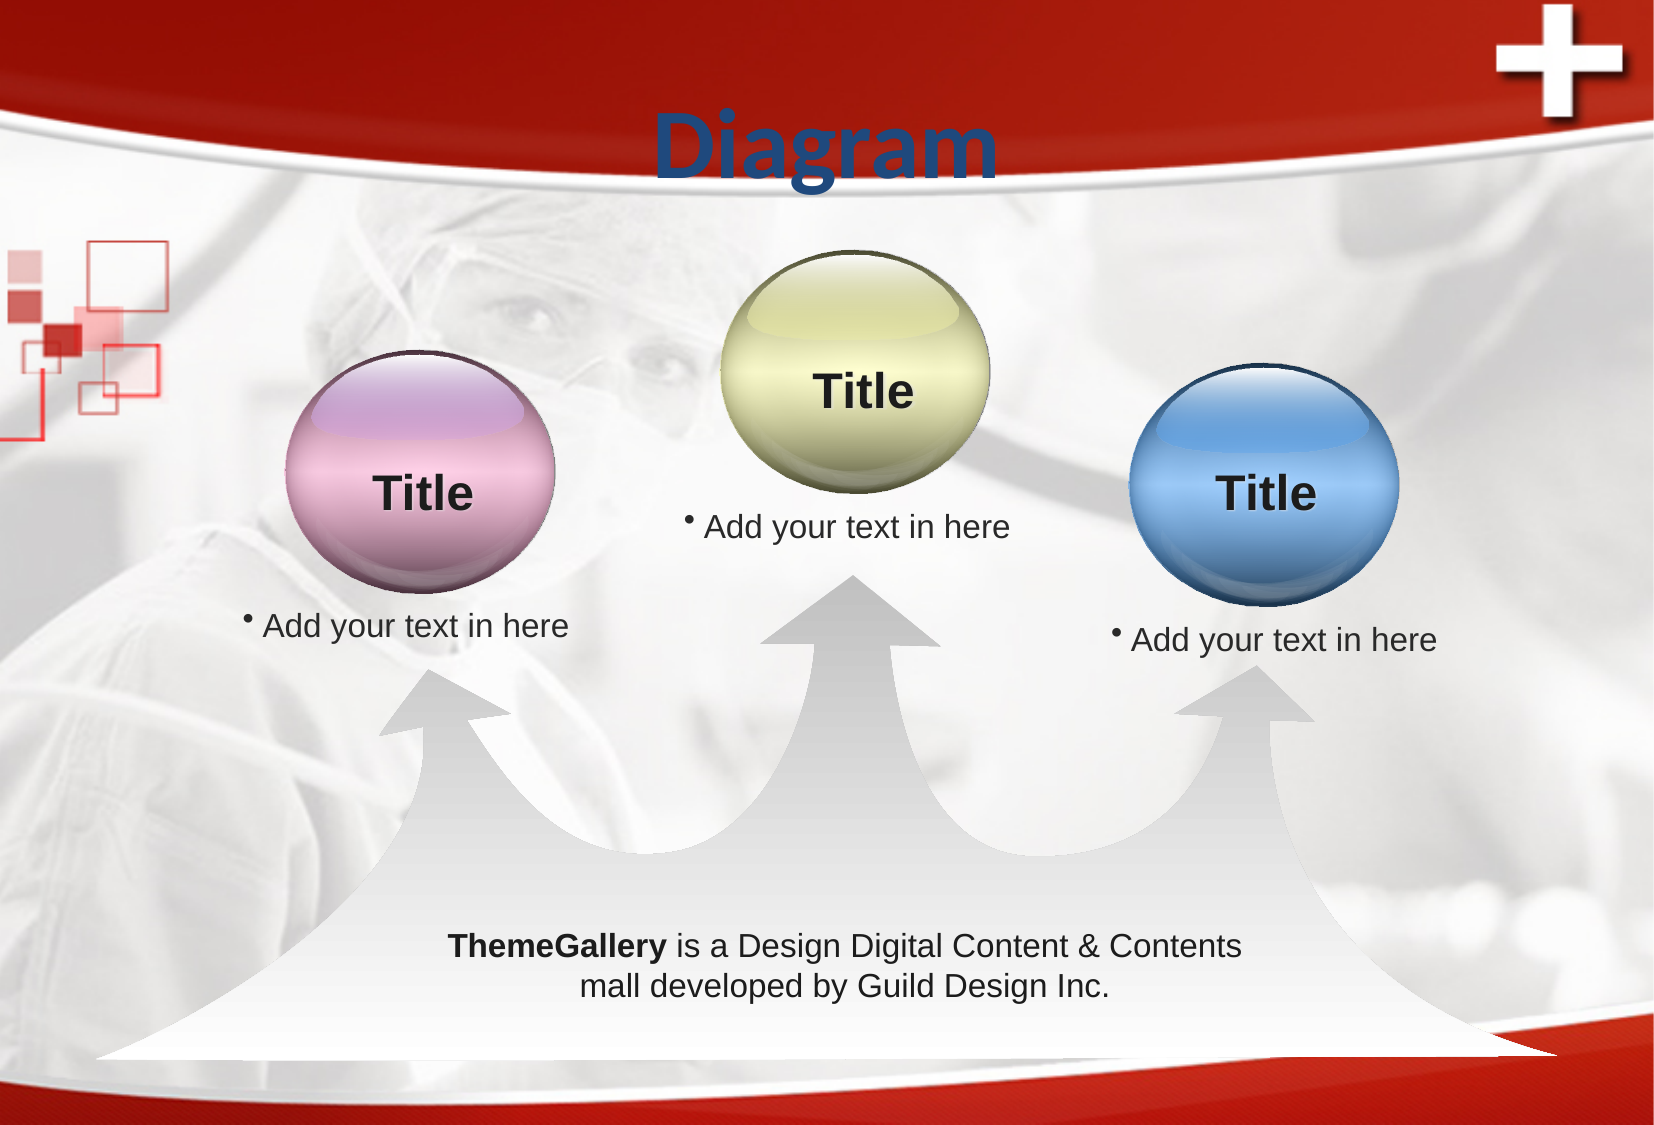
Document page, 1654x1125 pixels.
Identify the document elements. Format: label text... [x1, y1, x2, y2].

text_box Add your text in here [206, 610, 606, 650]
text_box Add your text in here [606, 512, 1089, 552]
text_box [1147, 557, 1386, 600]
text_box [737, 445, 976, 487]
picture [0, 0, 1654, 1125]
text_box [302, 545, 541, 587]
title Diagram [82, 44, 1572, 233]
text_box Add your text in here [1047, 624, 1502, 664]
text_box [96, 575, 1558, 1061]
text_box ThemeGallery is a Design Digital Content & Contents mall developed by Guild Design Inc. [413, 917, 1278, 1012]
